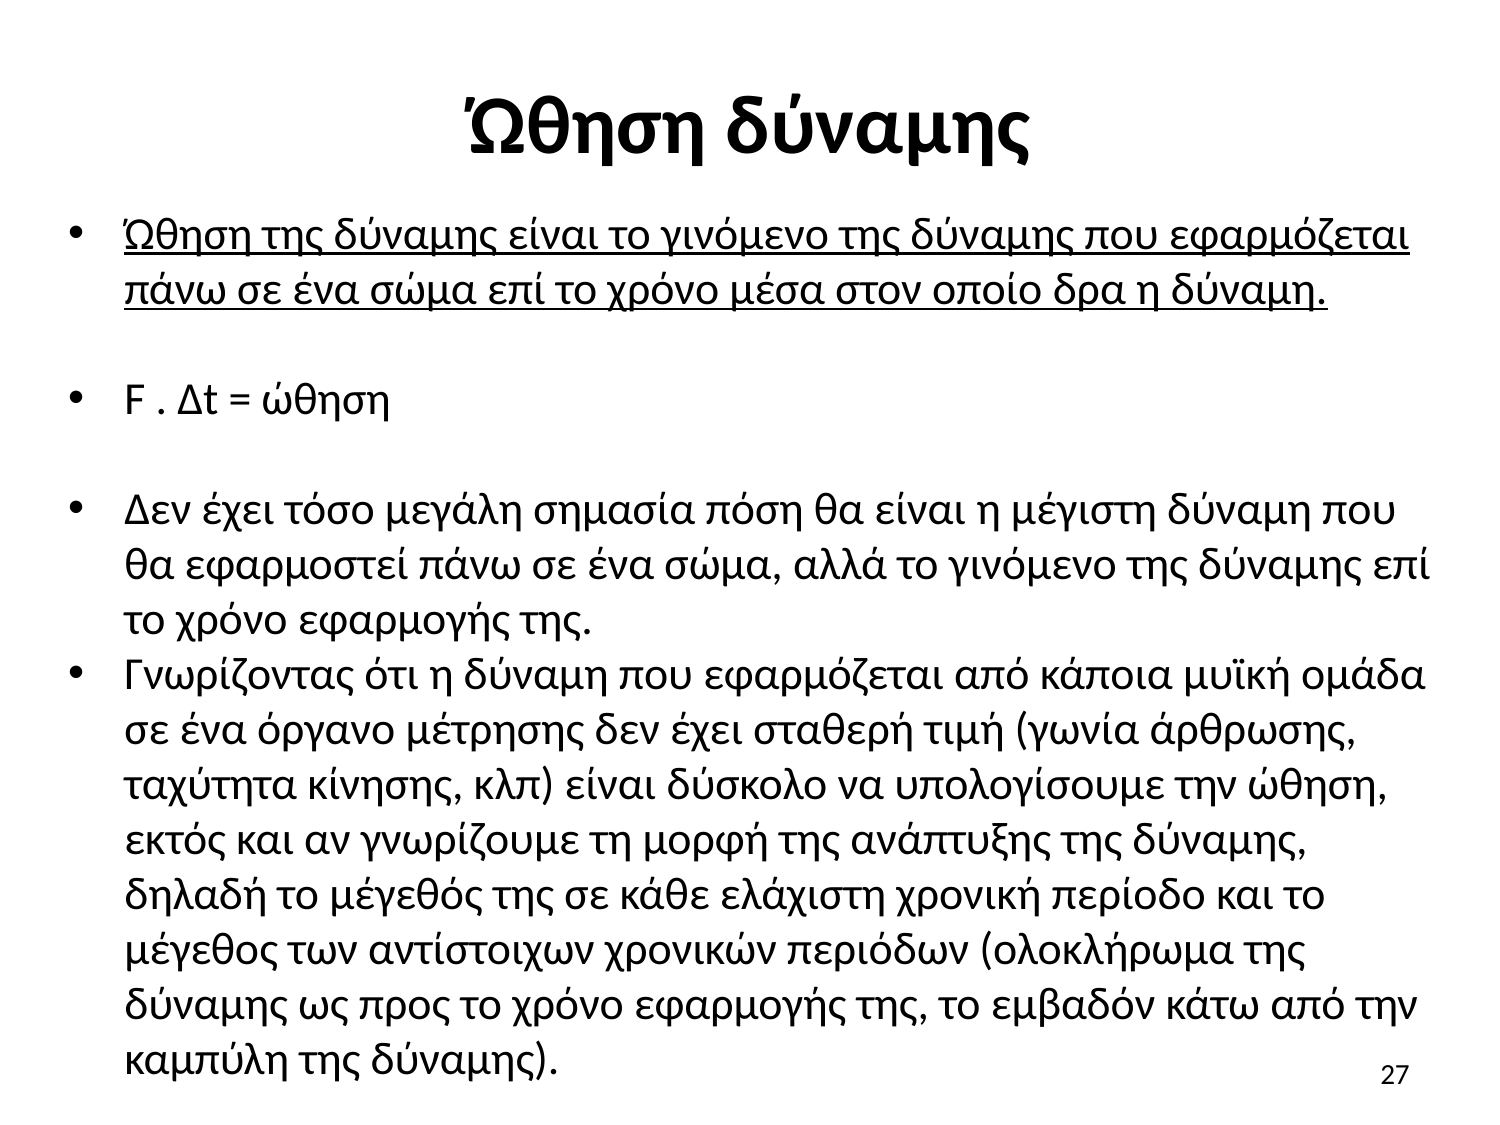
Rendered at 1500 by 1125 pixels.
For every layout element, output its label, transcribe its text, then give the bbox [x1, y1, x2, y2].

title Ώθηση δύναμης [75, 45, 1425, 196]
list Ώθηση της δύναμης είναι το γινόμενο της δύναμης που εφαρμόζεται πάνω σε ένα σώμα επί το χρόνο μέσα στον οποίο δρα η δύναμη. F . Δt = ώθηση Δεν έχει τόσο μεγάλη σημασία πόση θα είναι η μέγιστη δύναμη που θα εφαρμοστεί πάνω σε ένα σώμα, αλλά το γινόμενο της δύναμης επί το χρόνο εφαρμογής της. Γνωρίζοντας ότι η δύναμη που εφαρμόζεται από κάποια μυϊκή ομάδα σε ένα όργανο μέτρησης δεν έχει σταθερή τιμή (γωνία άρθρωσης, ταχύτητα κίνησης, κλπ) είναι δύσκολο να υπολογίσουμε την ώθηση, εκτός και αν γνωρίζουμε τη μορφή της ανάπτυξης της δύναμης, δηλαδή το μέγεθός της σε κάθε ελάχιστη χρονική περίοδο και το μέγεθος των αντίστοιχων χρονικών περιόδων (ολοκλήρωμα της δύναμης ως προς το χρόνο εφαρμογής της, το εμβαδόν κάτω από την καμπύλη της δύναμης). [53, 196, 1459, 1083]
slide_number 27 [1074, 1042, 1425, 1103]
